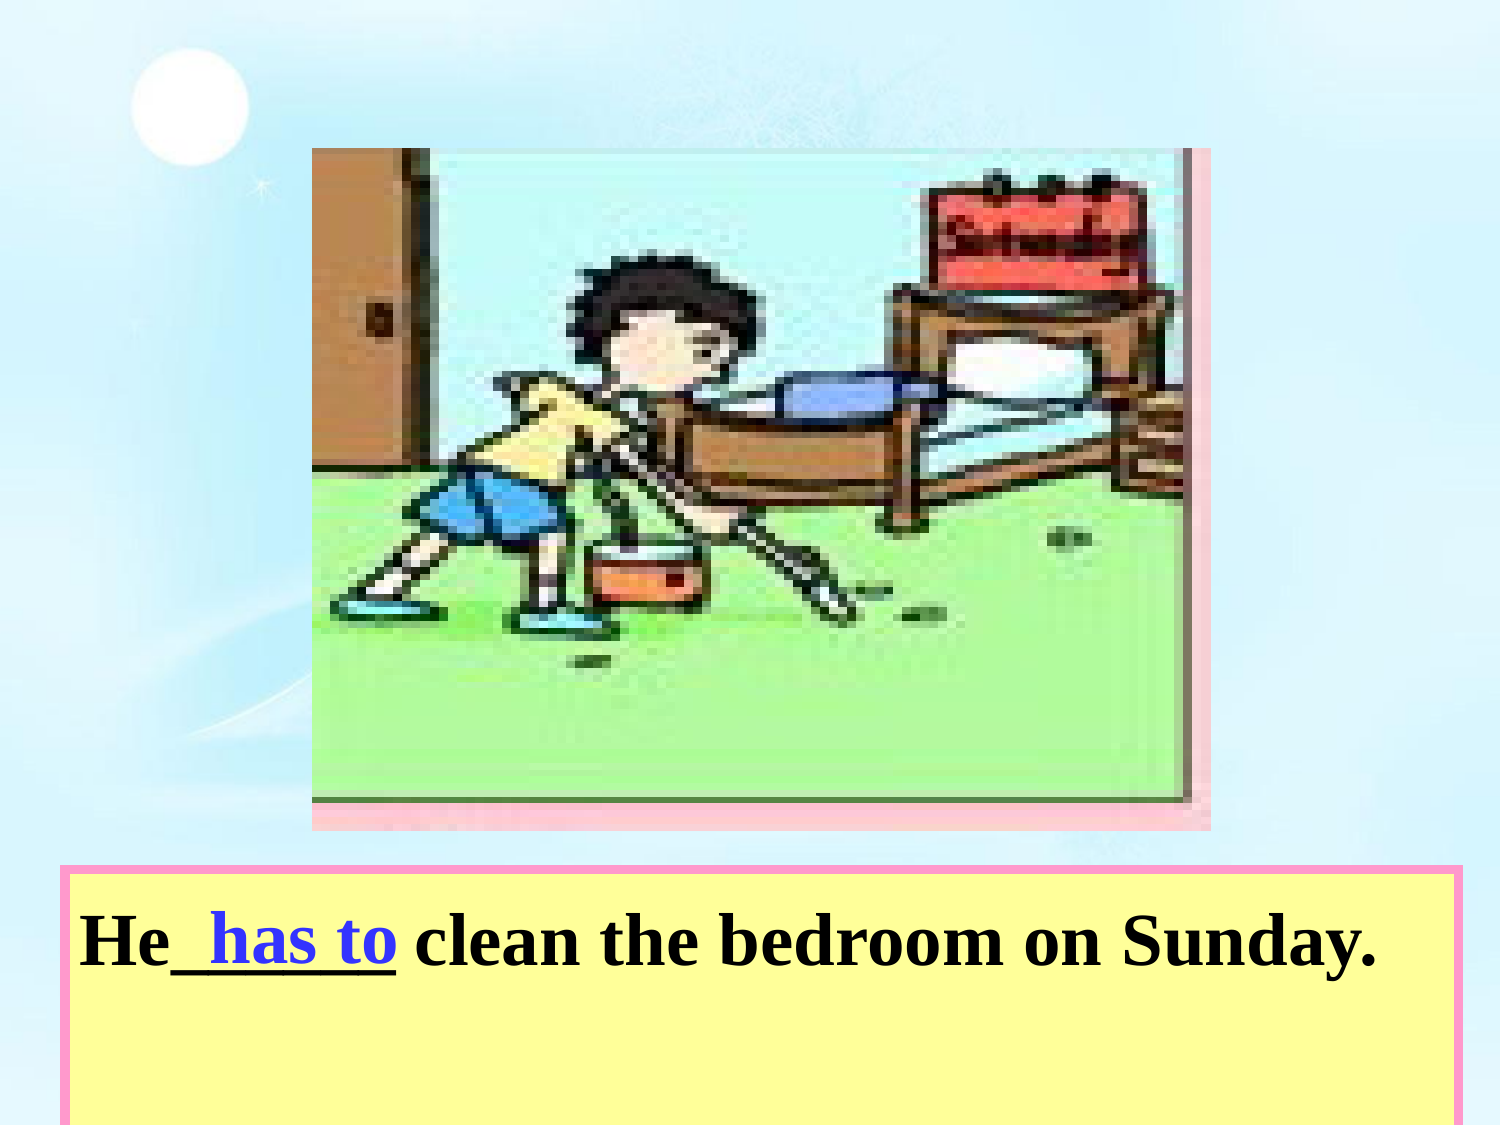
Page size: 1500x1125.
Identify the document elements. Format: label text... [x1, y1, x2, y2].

text_box has to [194, 881, 415, 987]
list He______ clean the bedroom on Sunday. [64, 869, 1459, 1125]
picture [0, 0, 1500, 1125]
